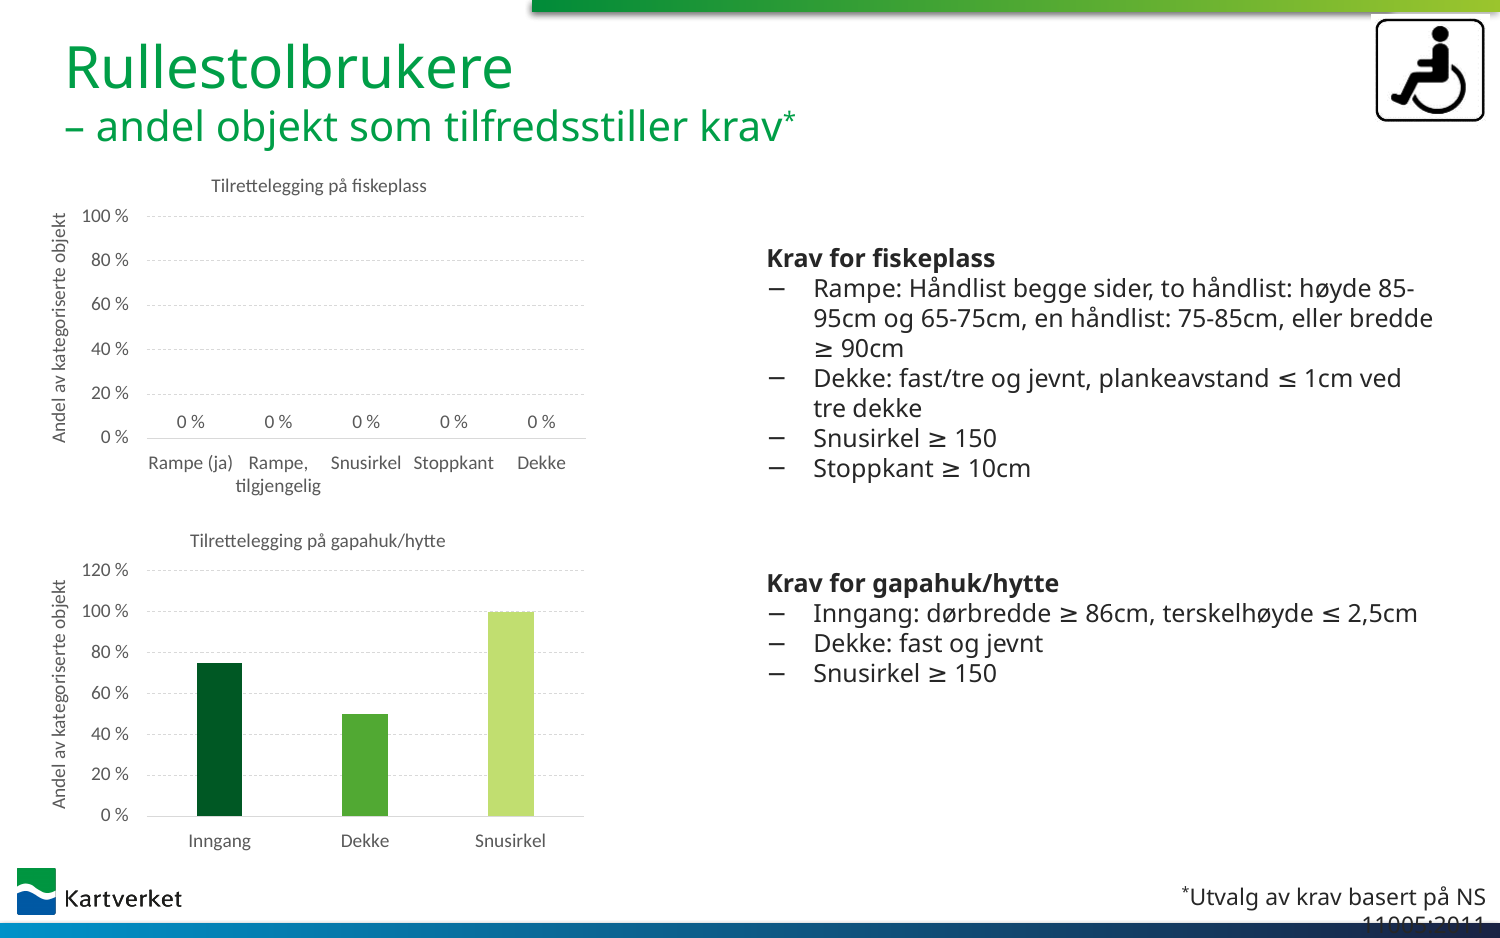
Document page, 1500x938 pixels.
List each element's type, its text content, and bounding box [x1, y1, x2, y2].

text_box Krav for gapahuk/hytte Inngang: dørbredde ≥ 86cm, terskelhøyde ≤ 2,5cm Dekke: fast og jevnt Snusirkel ≥ 150 [751, 560, 1452, 695]
picture [1371, 13, 1491, 127]
text_box *Utvalg av krav basert på NS 11005:2011 [1068, 873, 1500, 938]
picture [41, 520, 595, 859]
text_box Rullestolbrukere – andel objekt som tilfredsstiller krav* [49, 29, 1431, 158]
picture [41, 166, 597, 505]
text_box Krav for fiskeplass Rampe: Håndlist begge sider, to håndlist: høyde 85-95cm og 65-75cm, en håndlist: 75-85cm, eller bredde ≥ 90cm Dekke: fast/tre og jevnt, plankeavstand ≤ 1cm ved tre dekke Snusirkel ≥ 150 Stoppkant ≥ 10cm [751, 235, 1452, 490]
